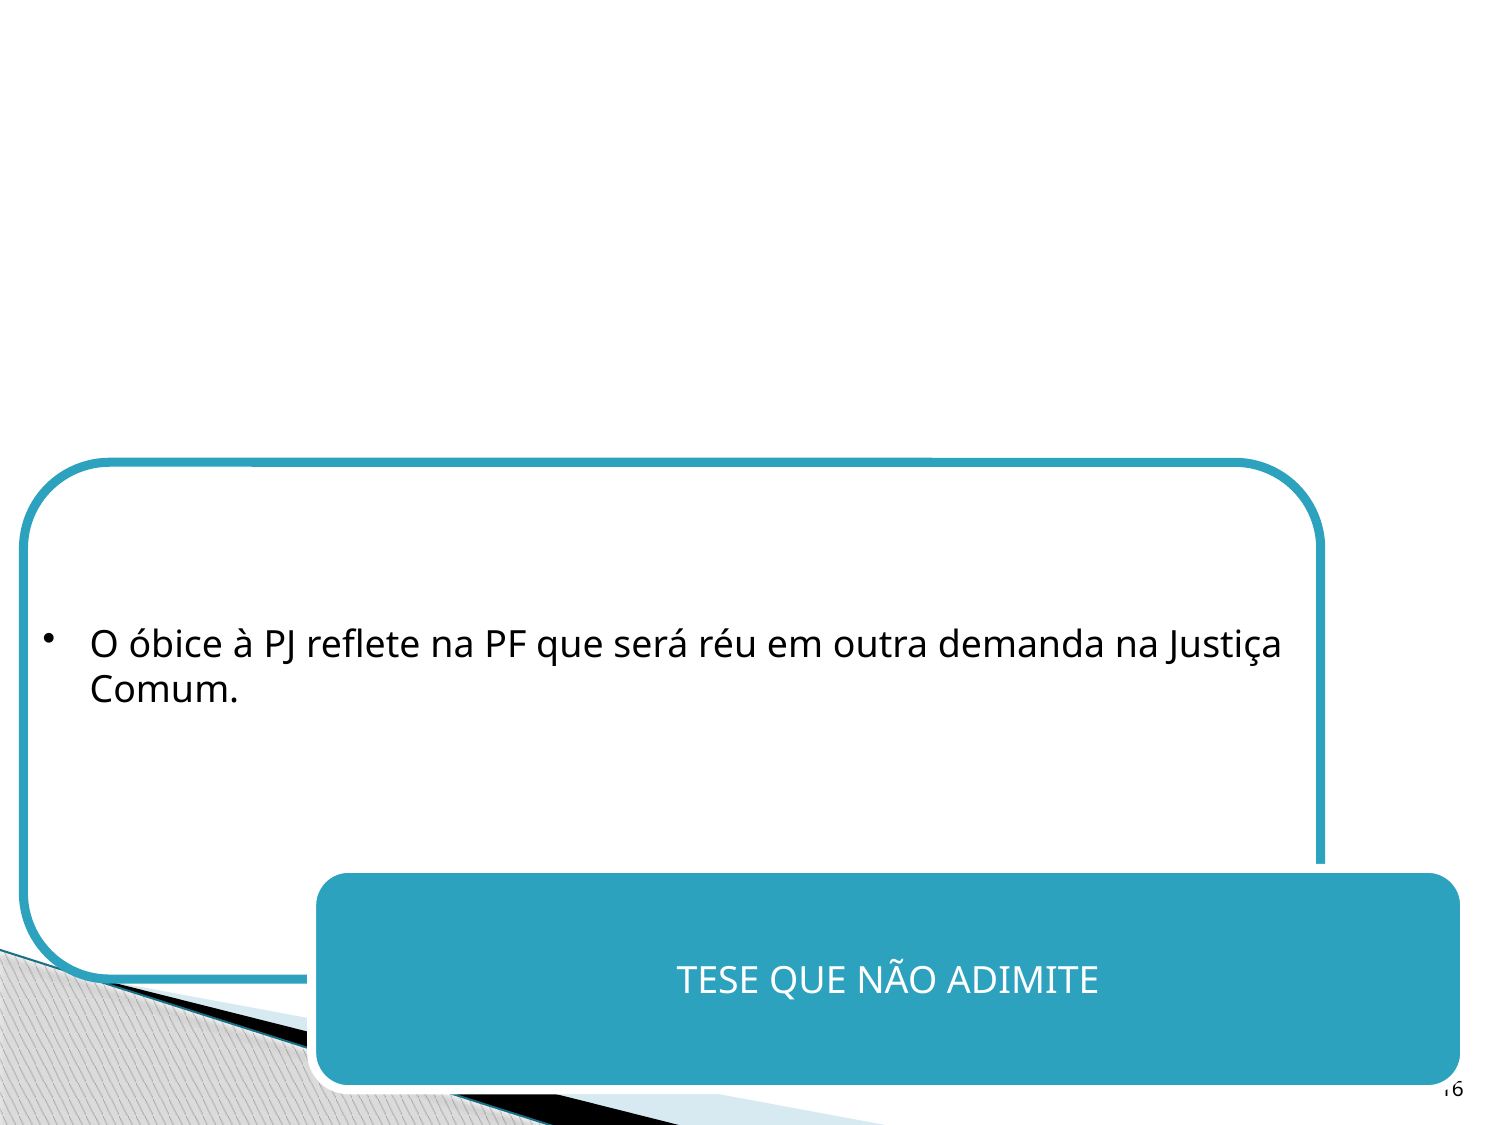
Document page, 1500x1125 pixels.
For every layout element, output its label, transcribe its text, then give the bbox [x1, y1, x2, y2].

slide_number 16 [1418, 1051, 1479, 1112]
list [23, 34, 1466, 1091]
